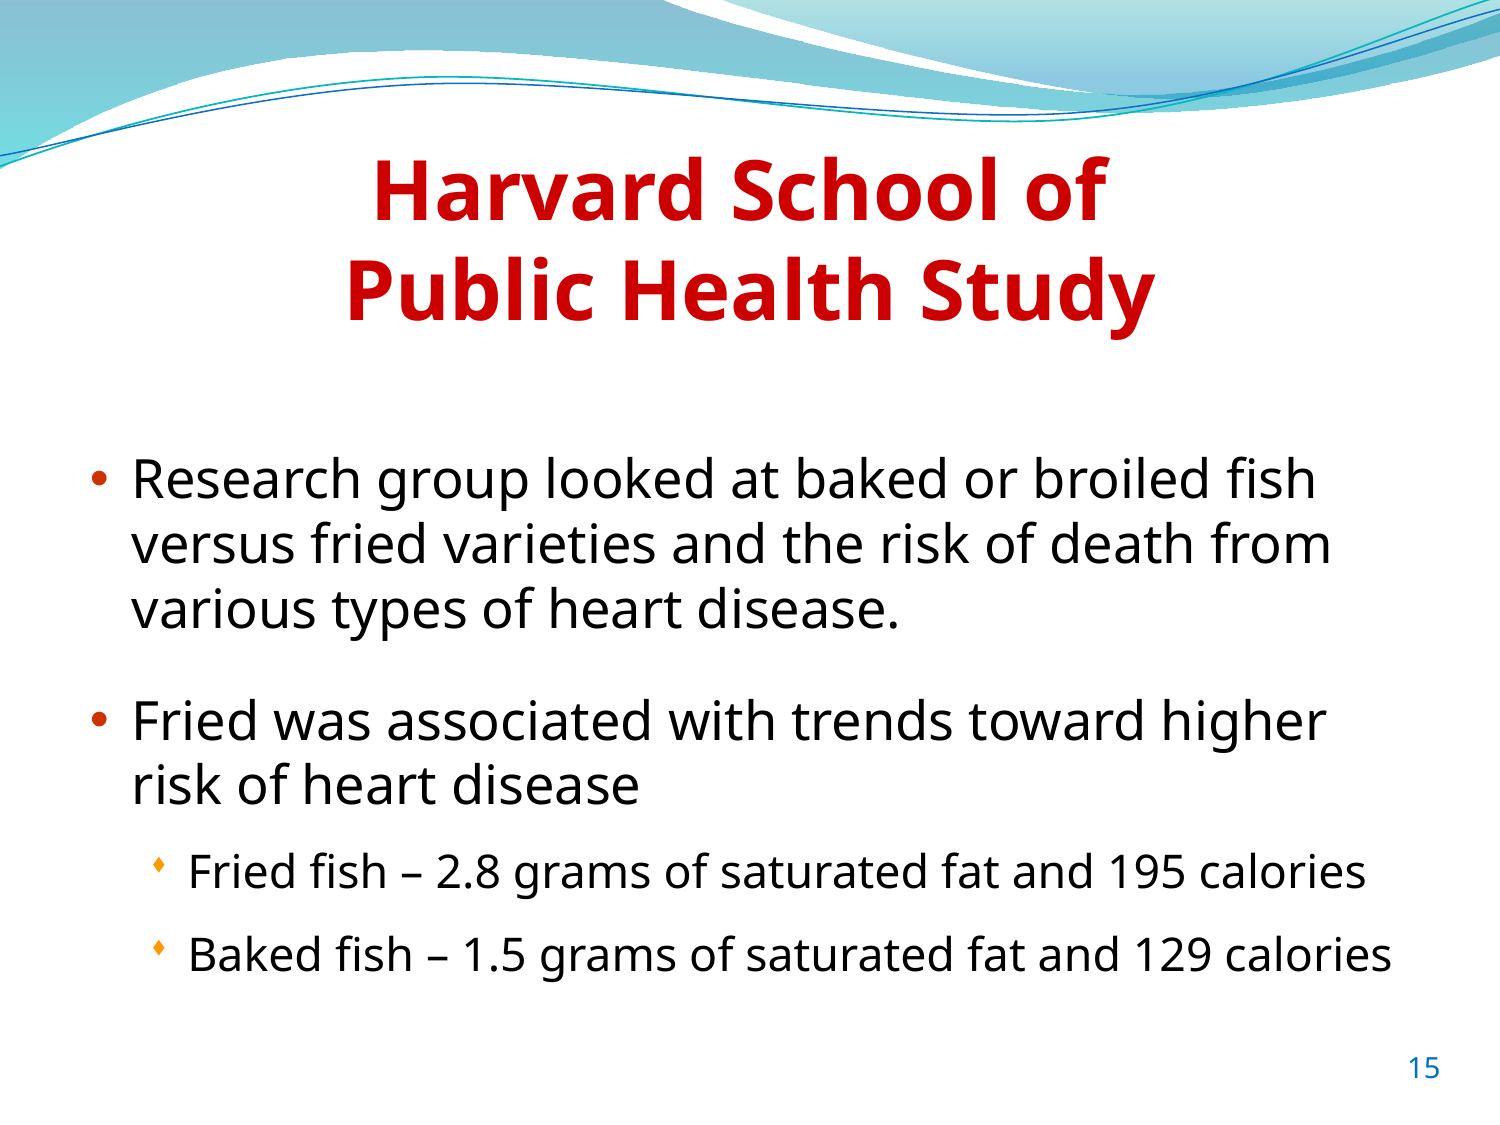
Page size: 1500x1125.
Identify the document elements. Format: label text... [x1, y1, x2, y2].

list Research group looked at baked or broiled fish versus fried varieties and the risk of death from various types of heart disease. Fried was associated with trends toward higher risk of heart disease Fried fish – 2.8 grams of saturated fat and 195 calories Baked fish – 1.5 grams of saturated fat and 129 calories [75, 437, 1425, 1038]
title Harvard School of Public Health Study [0, 0, 1500, 338]
text_box 15 [1349, 1012, 1498, 1125]
